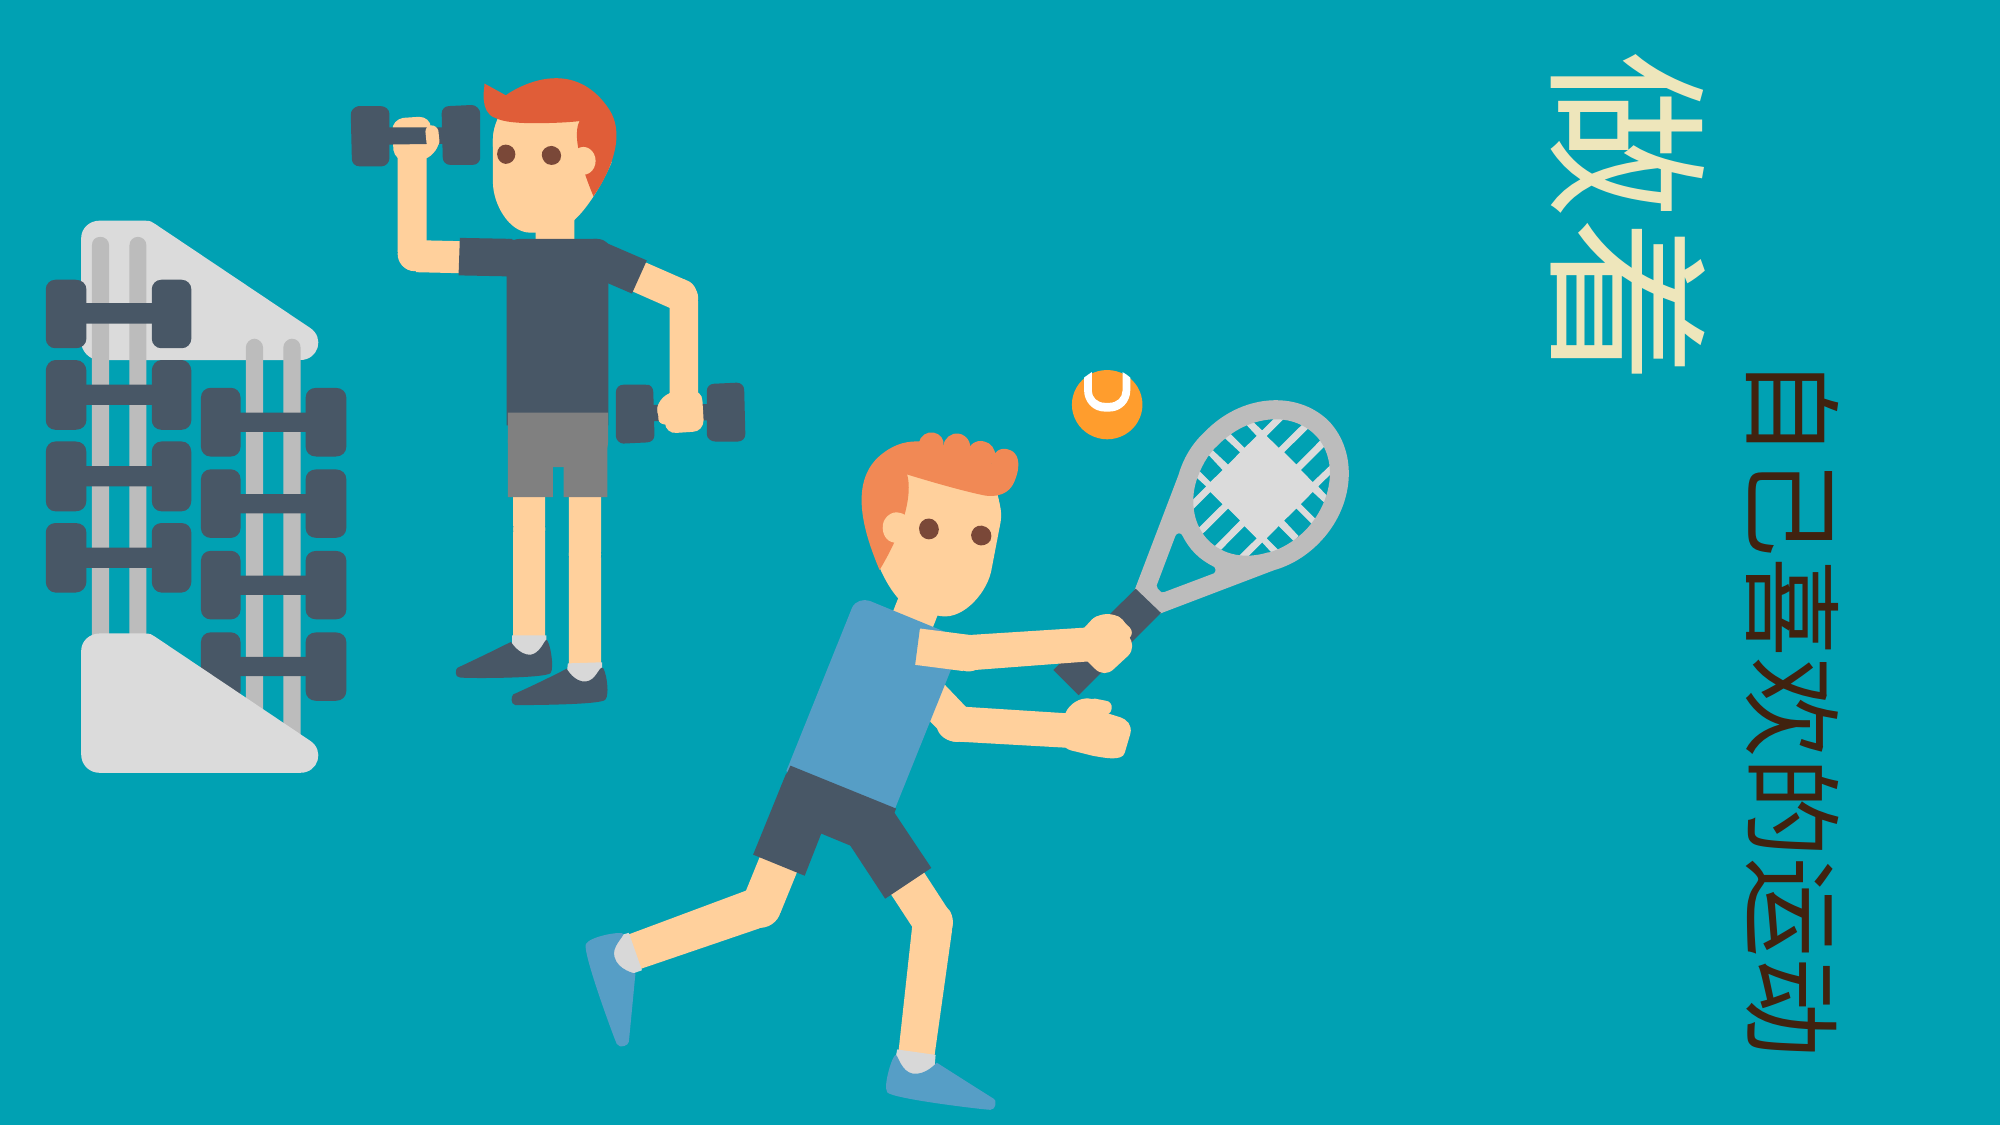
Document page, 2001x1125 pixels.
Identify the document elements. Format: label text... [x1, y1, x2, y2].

text_box 自己喜欢的运动 [1710, 342, 1863, 1065]
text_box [45, 78, 746, 773]
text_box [581, 369, 1360, 1110]
text_box 做着 [1506, 36, 1739, 389]
